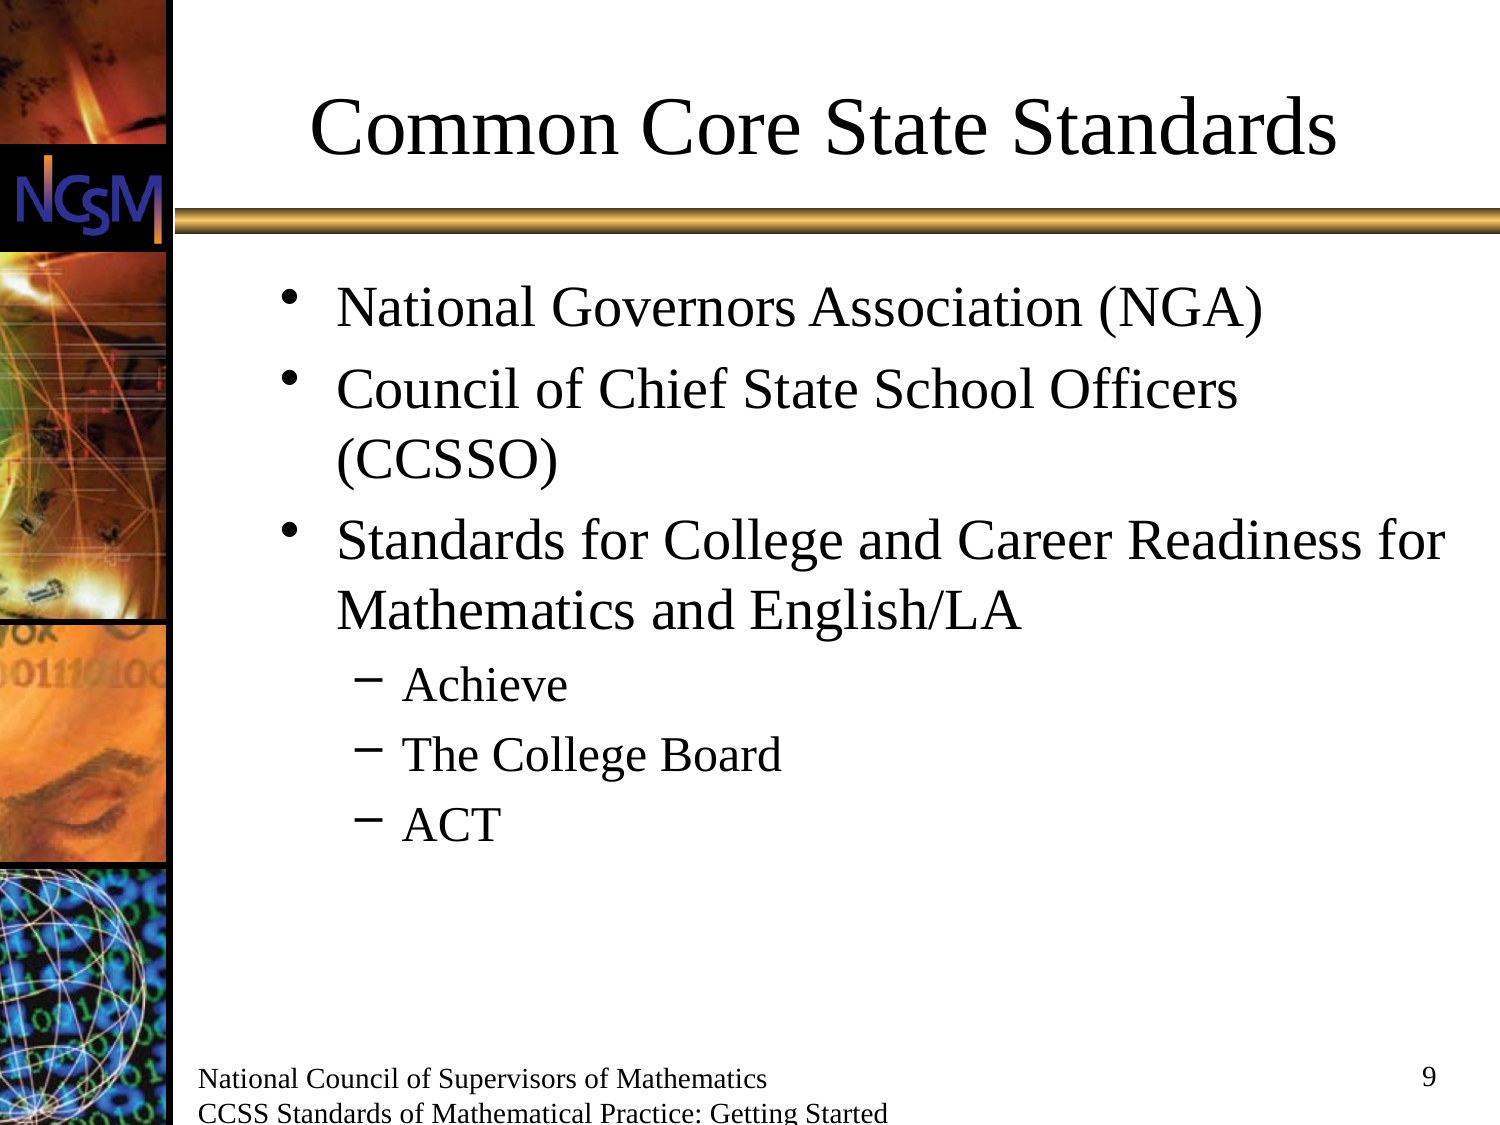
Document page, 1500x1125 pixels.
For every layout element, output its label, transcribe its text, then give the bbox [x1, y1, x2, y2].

title Common Core State Standards [200, 37, 1450, 206]
picture [0, 625, 166, 862]
list National Governors Association (NGA) Council of Chief State School Officers (CCSSO) Standards for College and Career Readiness for Mathematics and English/LA Achieve The College Board ACT [264, 260, 1463, 1003]
picture [0, 869, 166, 1125]
picture [0, 0, 167, 619]
slide_number 9 [1379, 1049, 1453, 1125]
